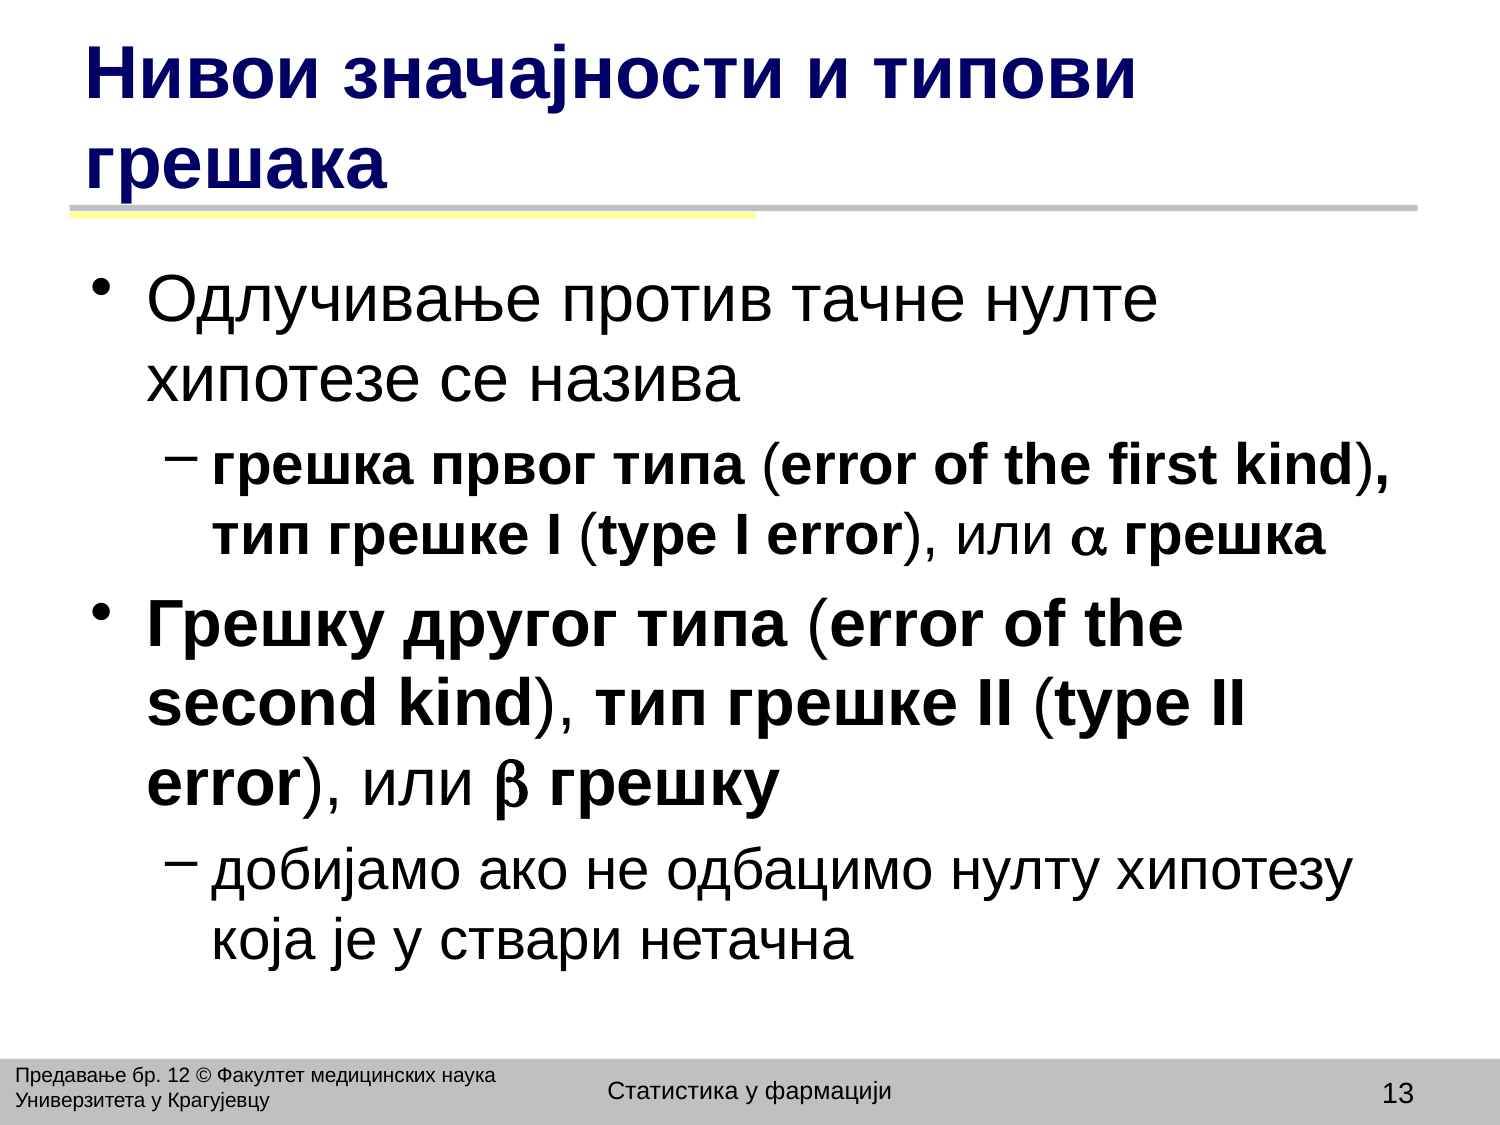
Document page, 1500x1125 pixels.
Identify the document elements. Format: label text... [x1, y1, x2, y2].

title Нивои значајности и типови грешака [69, 19, 1426, 208]
slide_number 13 [1079, 1066, 1430, 1125]
footer Статистика у фармацији [512, 1066, 988, 1125]
list Одлучивање против тачне нулте хипотезе се назива грешка првог типа (error of the first kind), тип грешке I (type I error), или  грешка Грешку другог типа (error of the second kind), тип грешке II (type II error), или  грешку добијамо ако не одбацимо нулту хипотезу која је у ствари нетачна [74, 246, 1426, 1023]
slide_number Предавање бр. 12 © Факултет медицинских наука Универзитета у Крагујевцу [0, 1053, 621, 1108]
